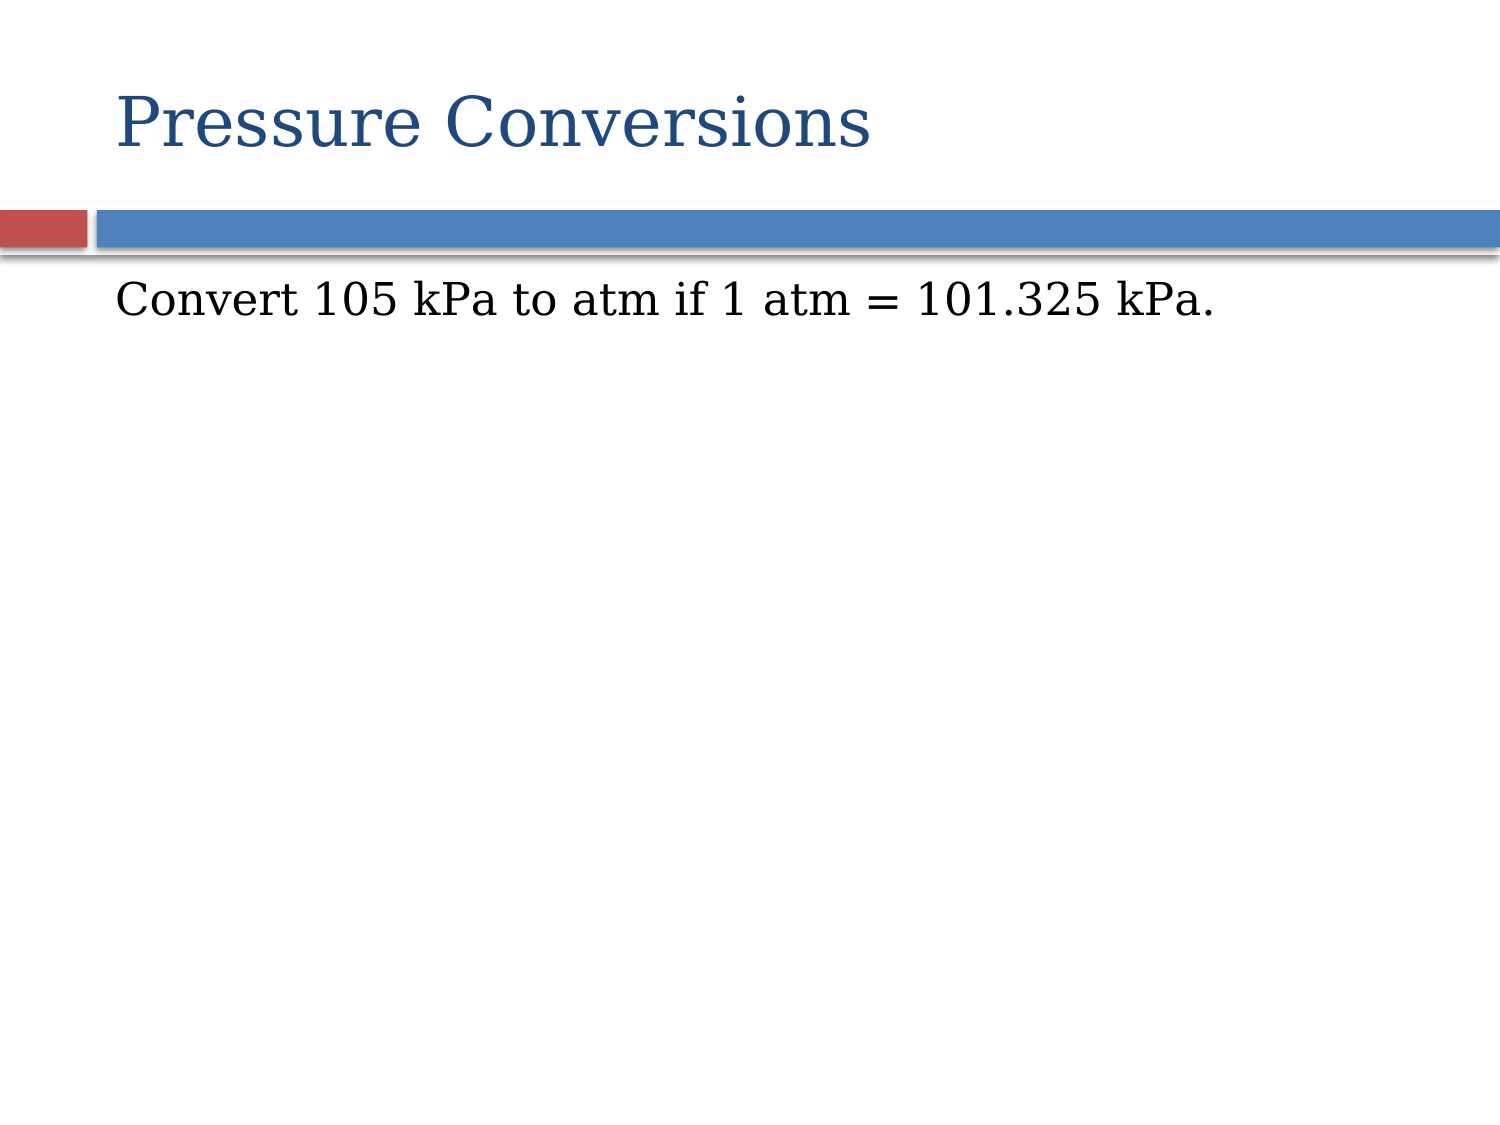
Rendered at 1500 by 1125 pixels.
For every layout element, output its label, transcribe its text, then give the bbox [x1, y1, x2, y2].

title Pressure Conversions [100, 37, 1438, 200]
list Convert 105 kPa to atm if 1 atm = 101.325 kPa. [100, 262, 1438, 1000]
